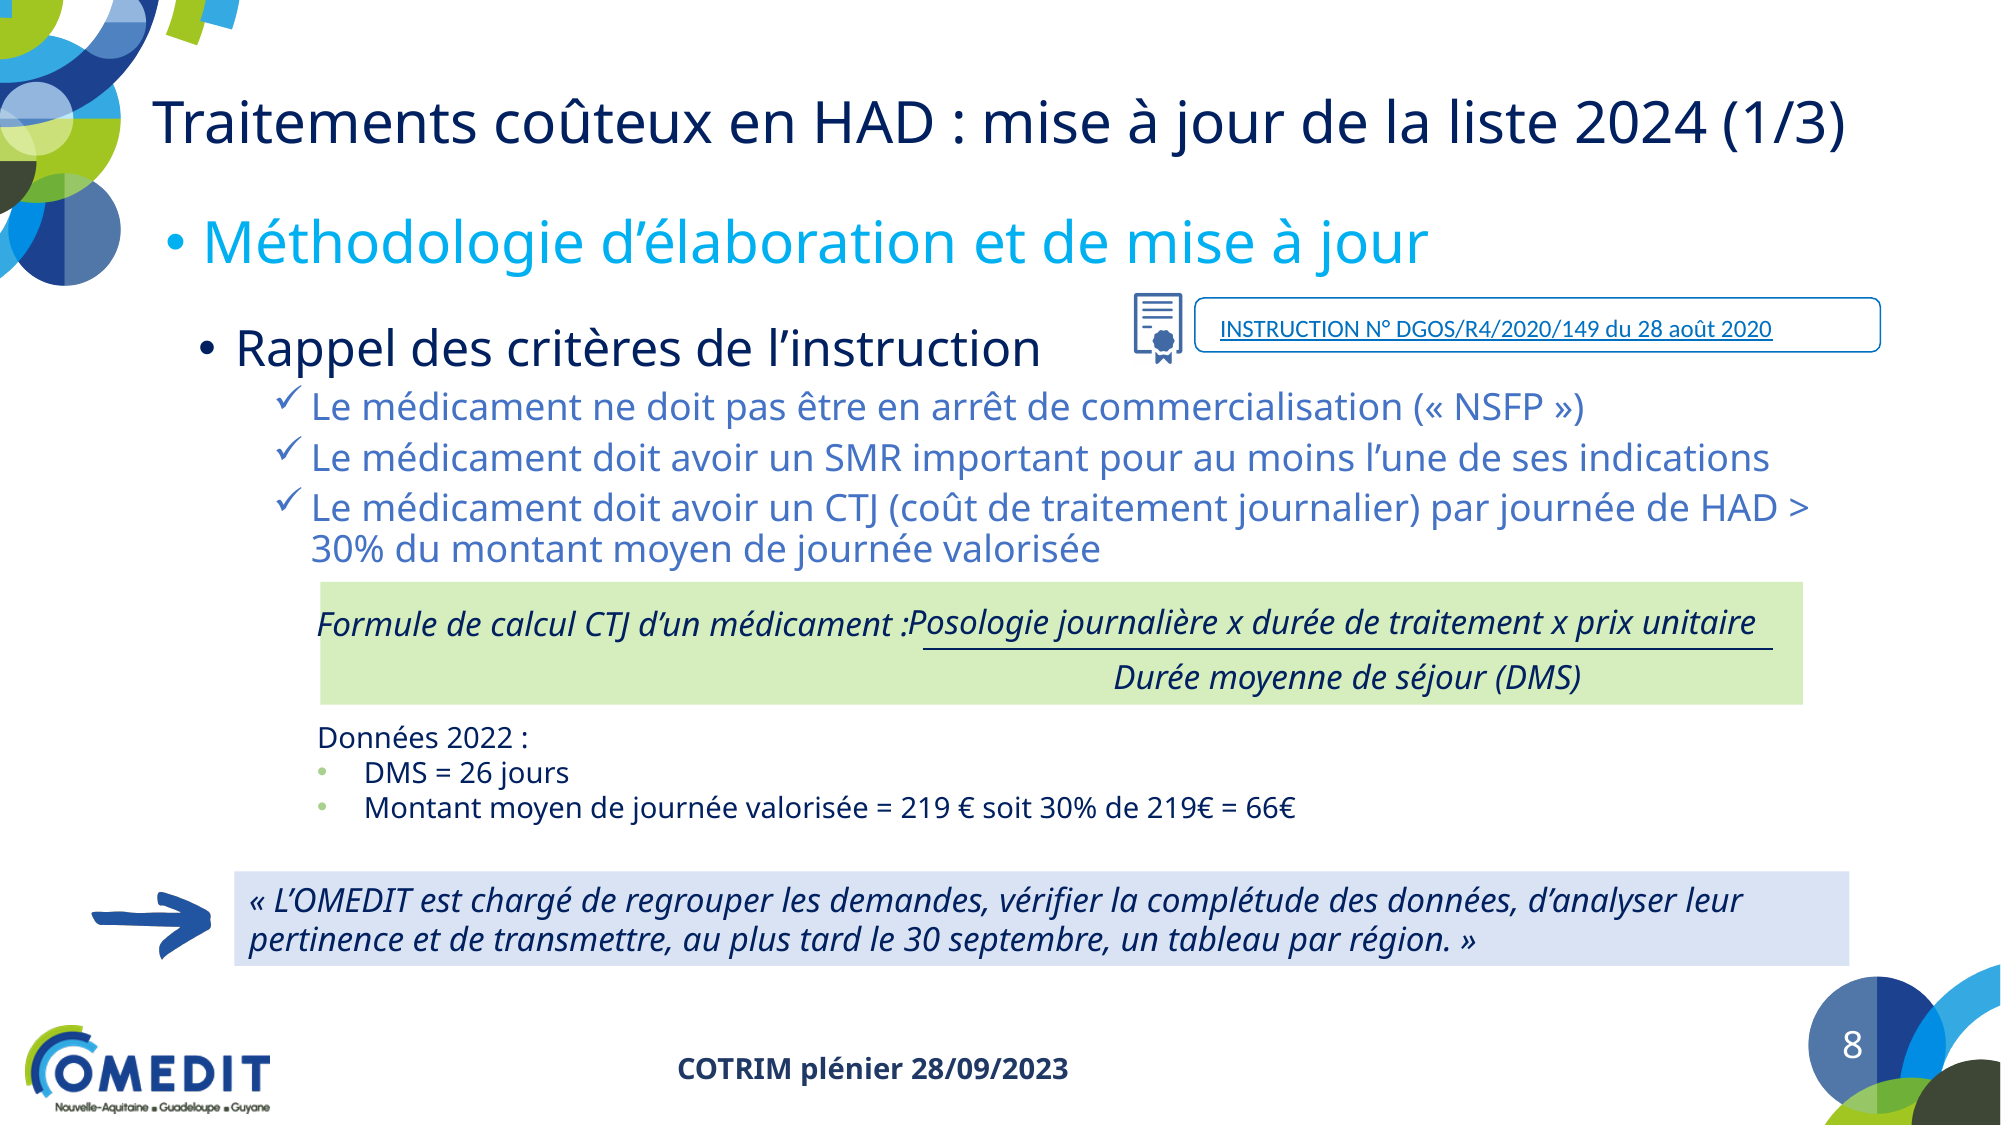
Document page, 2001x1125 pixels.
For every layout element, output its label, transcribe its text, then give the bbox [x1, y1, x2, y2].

list Rappel des critères de l’instruction Le médicament ne doit pas être en arrêt de commercialisation (« NSFP ») Le médicament doit avoir un SMR important pour au moins l’une de ses indications Le médicament doit avoir un CTJ (coût de traitement journalier) par journée de HAD > 30% du montant moyen de journée valorisée [108, 316, 1834, 712]
picture [83, 864, 218, 985]
text_box « L’OMEDIT est chargé de regrouper les demandes, vérifier la complétude des données, d’analyser leur pertinence et de transmettre, au plus tard le 30 septembre, un tableau par région. » [234, 871, 1850, 966]
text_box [1132, 277, 1881, 365]
picture [1657, 960, 2001, 1125]
picture [25, 1025, 270, 1114]
text_box Données 2022 : DMS = 26 jours Montant moyen de journée valorisée = 219 € soit 30% de 219€ = 66€ [301, 711, 1349, 832]
picture [0, 0, 245, 300]
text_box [319, 581, 1803, 705]
title Traitements coûteux en HAD : mise à jour de la liste 2024 (1/3) [137, 59, 1863, 190]
text_box Méthodologie d’élaboration et de mise à jour [150, 206, 1910, 288]
